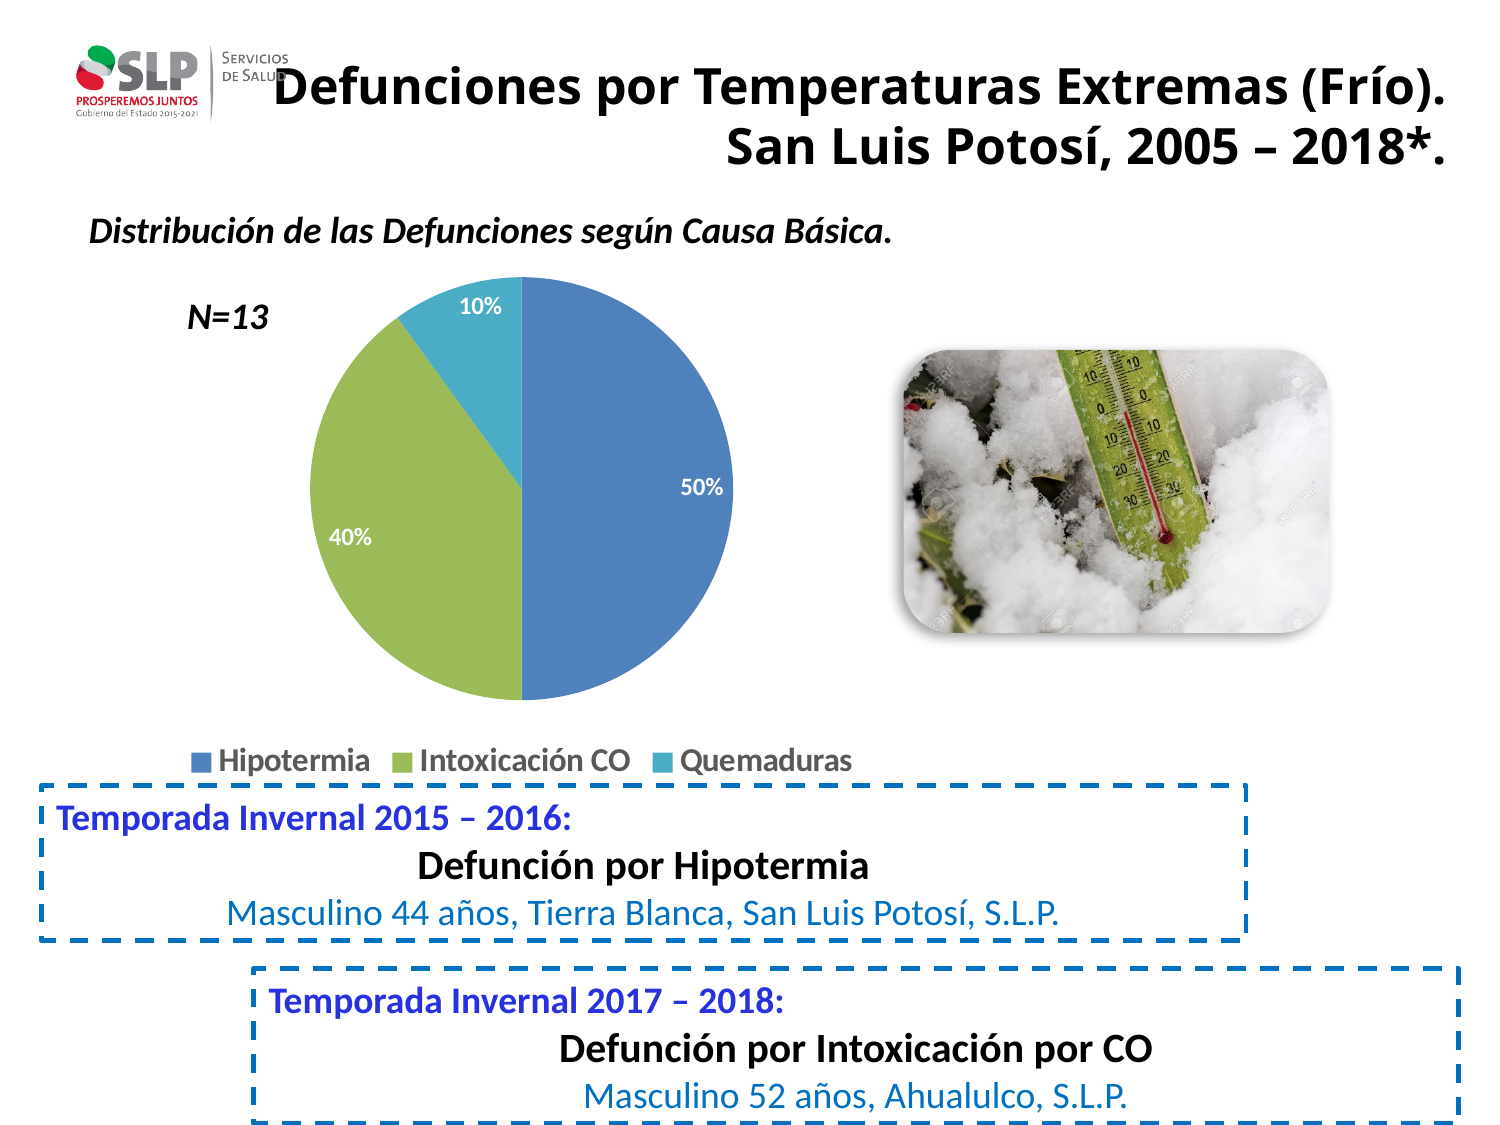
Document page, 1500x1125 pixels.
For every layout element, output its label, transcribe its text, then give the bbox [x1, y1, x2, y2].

picture [903, 349, 1330, 634]
text_box Distribución de las Defunciones según Causa Básica. [73, 199, 974, 250]
picture [76, 45, 288, 123]
text_box Temporada Invernal 2017 – 2018: Defunción por Intoxicación por CO Masculino 52 años, Ahualulco, S.L.P. [253, 968, 1459, 1124]
text_box Temporada Invernal 2015 – 2016: Defunción por Hipotermia Masculino 44 años, Tierra Blanca, San Luis Potosí, S.L.P. [41, 785, 1247, 941]
title Defunciones por Temperaturas Extremas (Frío). San Luis Potosí, 2005 – 2018*. [112, 20, 1463, 209]
chart [0, 251, 1044, 786]
